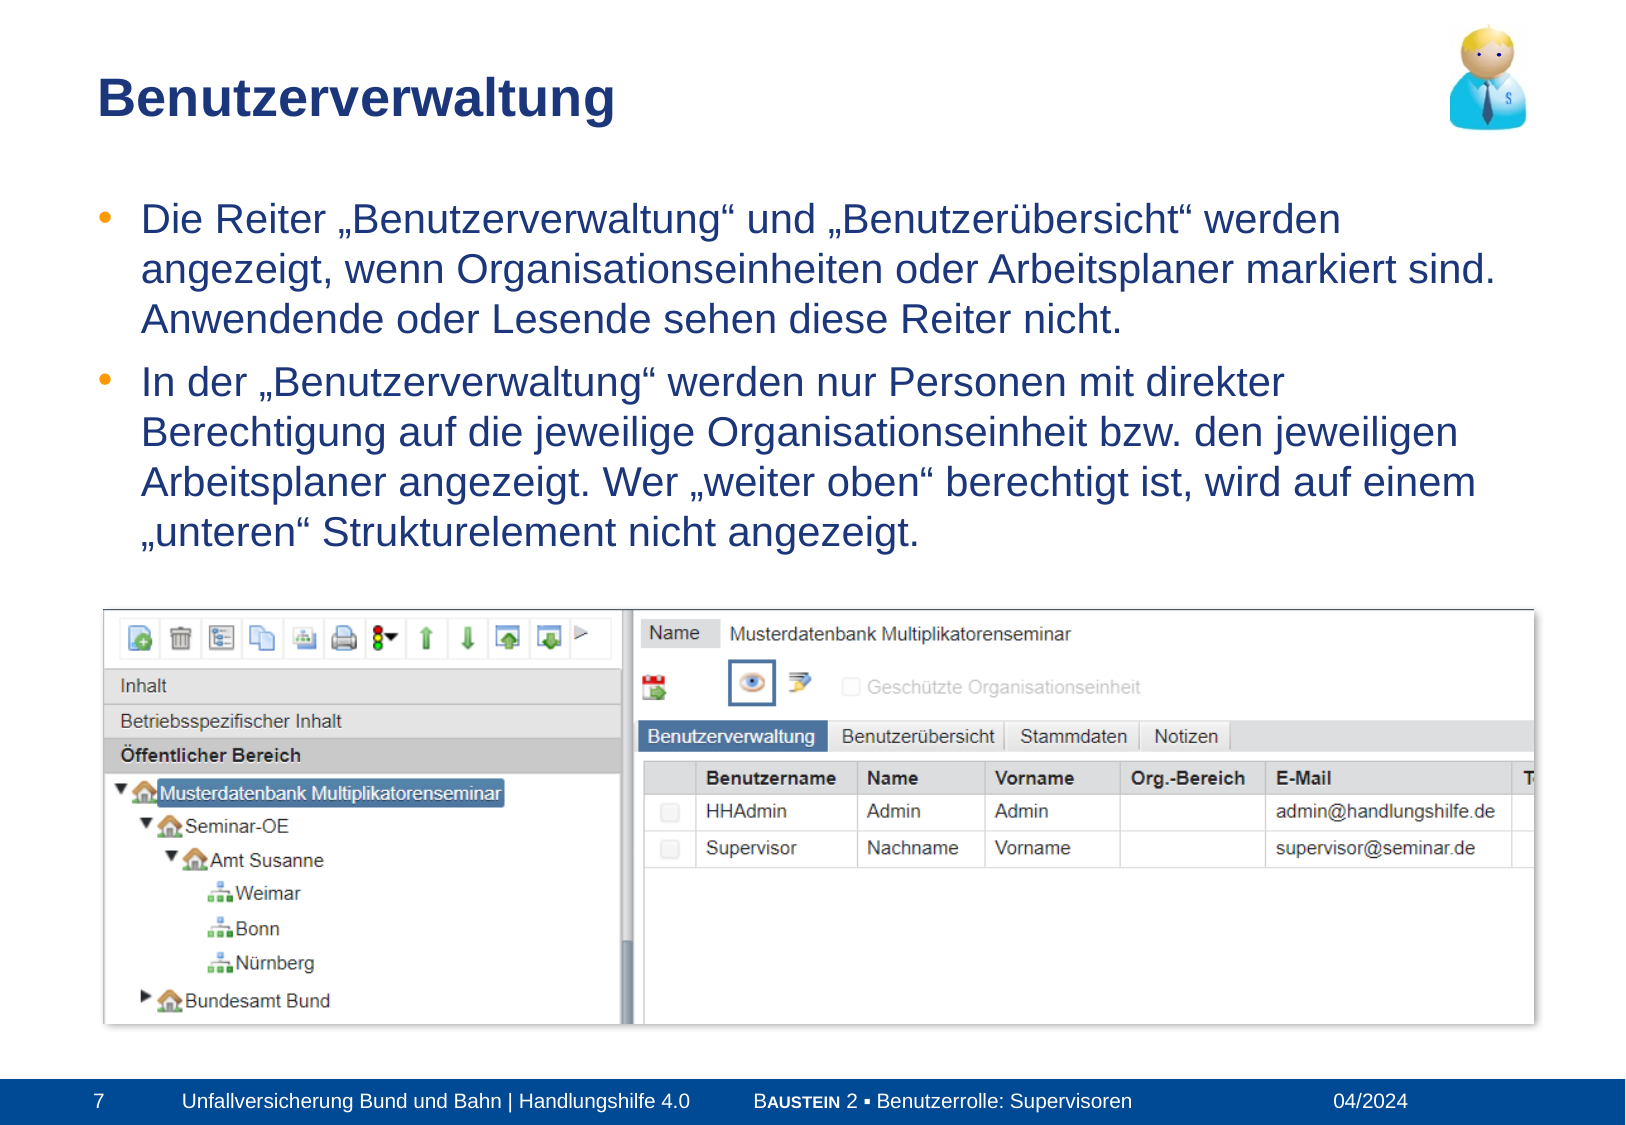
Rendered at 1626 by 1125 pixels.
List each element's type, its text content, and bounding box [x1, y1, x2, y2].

picture [0, 1079, 1626, 1125]
text_box Die Reiter „Benutzerverwaltung“ und „Benutzerübersicht“ werden angezeigt, wenn Organisationseinheiten oder Arbeitsplaner markiert sind. Anwendende oder Lesende sehen diese Reiter nicht. In der „Benutzerverwaltung“ werden nur Personen mit direkter Berechtigung auf die jeweilige Organisationseinheit bzw. den jeweiligen Arbeitsplaner angezeigt. Wer „weiter oben“ berechtigt ist, wird auf einem „unteren“ Strukturelement nicht angezeigt. [83, 184, 1548, 409]
title Benutzerverwaltung [82, 54, 1313, 138]
picture [1446, 24, 1527, 134]
picture [103, 609, 1534, 1024]
